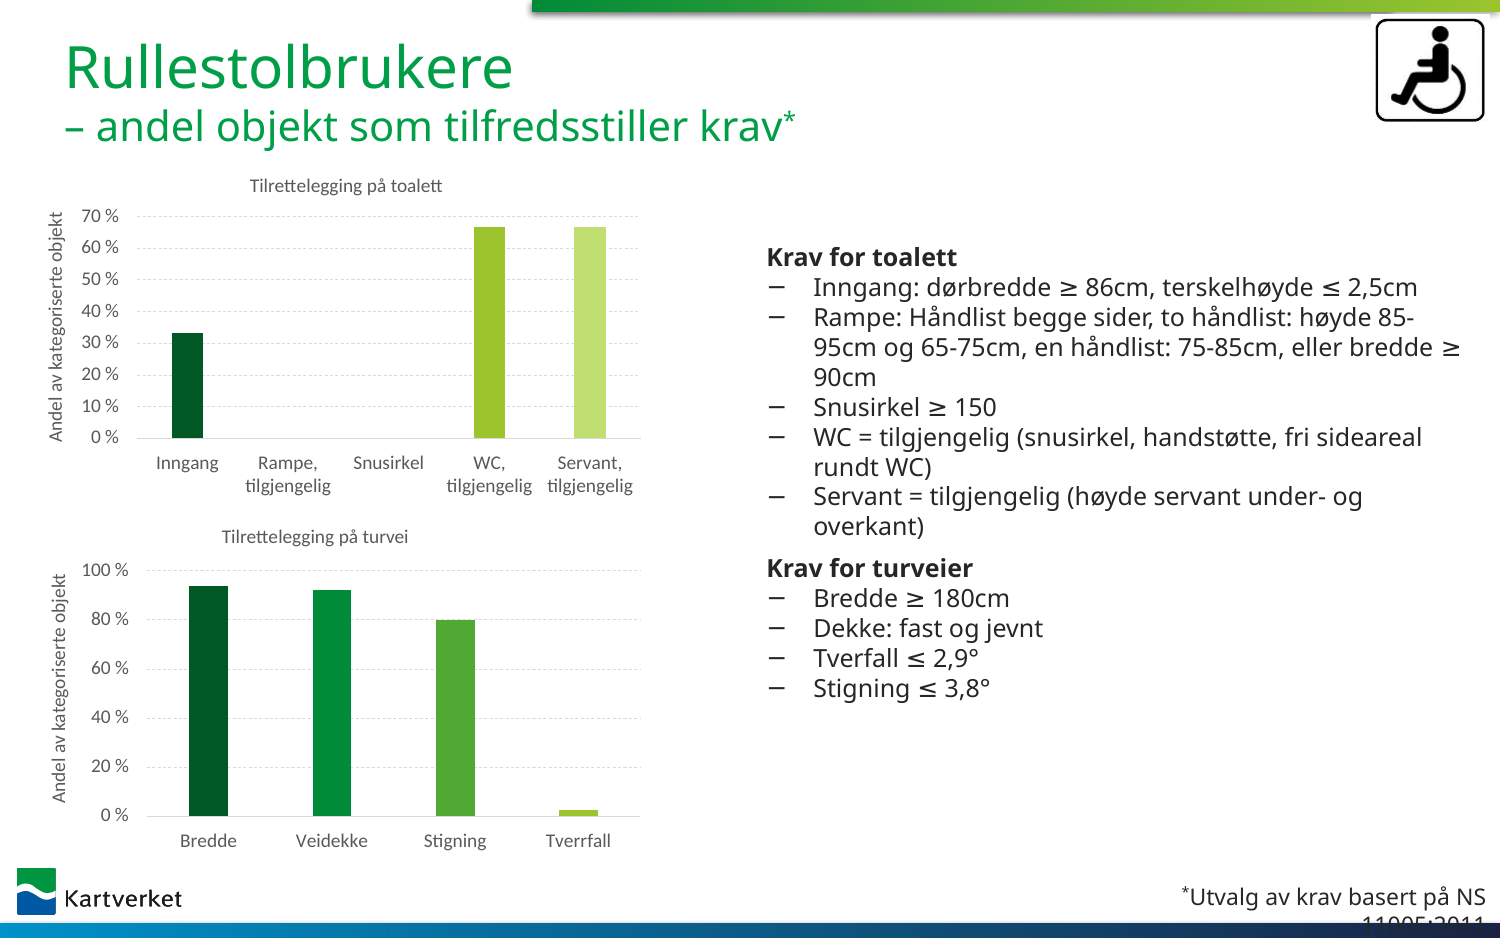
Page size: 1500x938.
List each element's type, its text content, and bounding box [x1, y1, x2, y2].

text_box Krav for turveier Bredde ≥ 180cm Dekke: fast og jevnt Tverfall ≤ 2,9° Stigning ≤ 3,8° [751, 545, 1483, 710]
picture [41, 520, 652, 859]
picture [41, 166, 652, 505]
text_box Krav for toalett Inngang: dørbredde ≥ 86cm, terskelhøyde ≤ 2,5cm Rampe: Håndlist begge sider, to håndlist: høyde 85-95cm og 65-75cm, en håndlist: 75-85cm, eller bredde ≥ 90cm Snusirkel ≥ 150 WC = tilgjengelig (snusirkel, handstøtte, fri sideareal rundt WC) Servant = tilgjengelig (høyde servant under- og overkant) [751, 234, 1483, 545]
text_box Rullestolbrukere – andel objekt som tilfredsstiller krav* [49, 14, 1431, 158]
text_box *Utvalg av krav basert på NS 11005:2011 [1068, 873, 1500, 938]
picture [1371, 13, 1491, 127]
